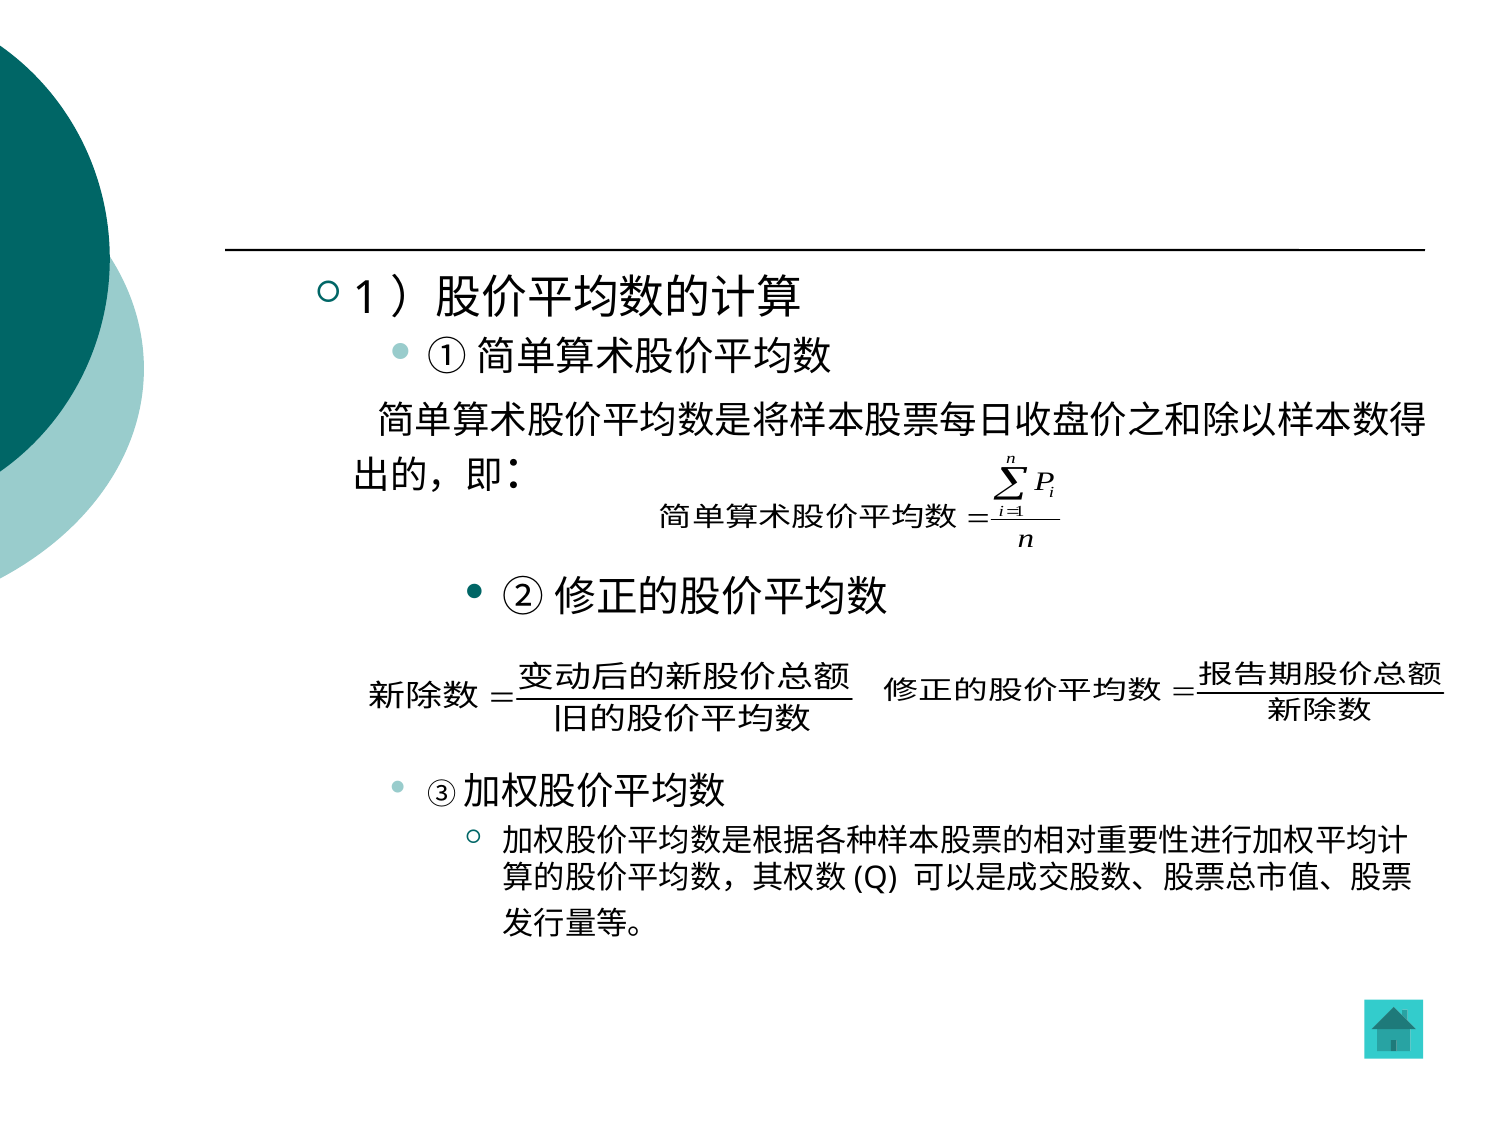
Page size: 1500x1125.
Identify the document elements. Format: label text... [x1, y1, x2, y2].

text_box [1364, 999, 1424, 1059]
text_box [655, 446, 1066, 554]
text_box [879, 655, 1451, 728]
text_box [364, 655, 861, 740]
list 1）股价平均数的计算 ①简单算术股价平均数 简单算术股价平均数是将样本股票每日收盘价之和除以样本数得出的，即： ②修正的股价平均数 ③加权股价平均数 加权股价平均数是根据各种样本股票的相对重要性进行加权平均计算的股价平均数，其权数(Q) 可以是成交股数、股票总市值、股票发行量等。 [149, 260, 1451, 1000]
